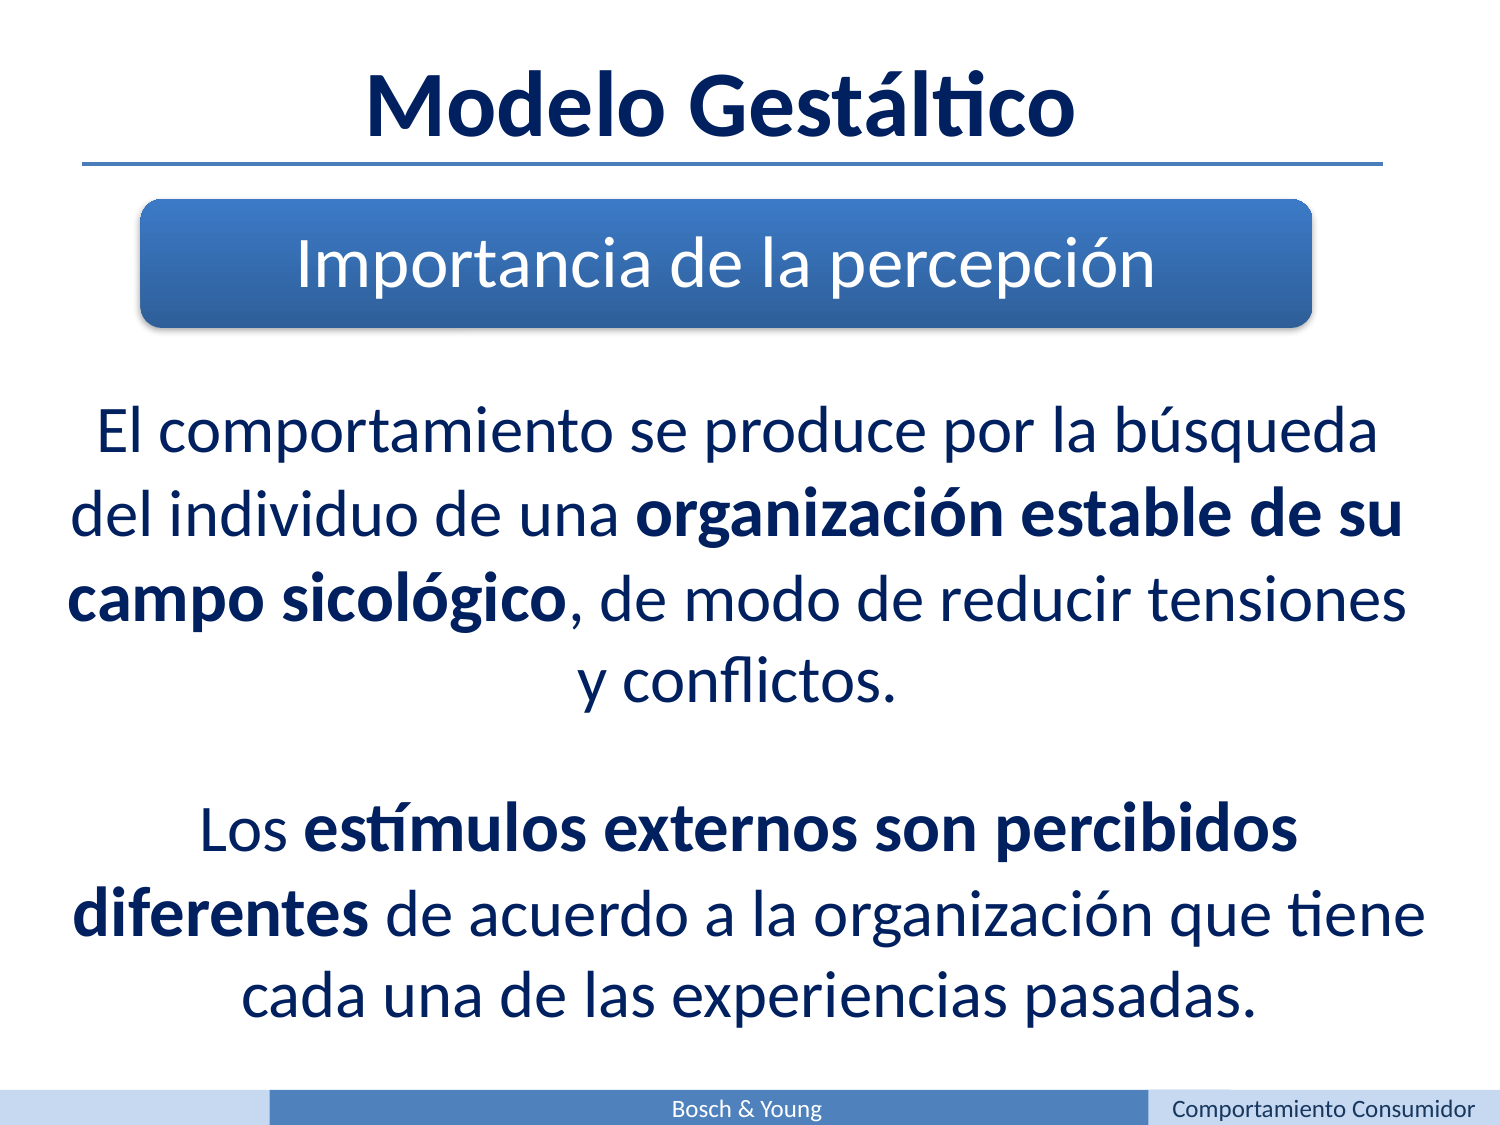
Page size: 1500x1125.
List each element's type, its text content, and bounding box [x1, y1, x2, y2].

text_box Bosch & Young [272, 1088, 1146, 1125]
text_box El comportamiento se produce por la búsqueda del individuo de una organización estable de su campo sicológico, de modo de reducir tensiones y conflictos. [35, 378, 1442, 723]
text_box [140, 198, 1313, 329]
text_box Comportamiento Consumidor [1146, 1088, 1500, 1125]
text_box Modelo Gestáltico [35, 35, 1407, 163]
text_box Los estímulos externos son percibidos diferentes de acuerdo a la organización que tiene cada una de las experiencias pasadas. [46, 773, 1454, 1039]
text_box [0, 1088, 272, 1125]
